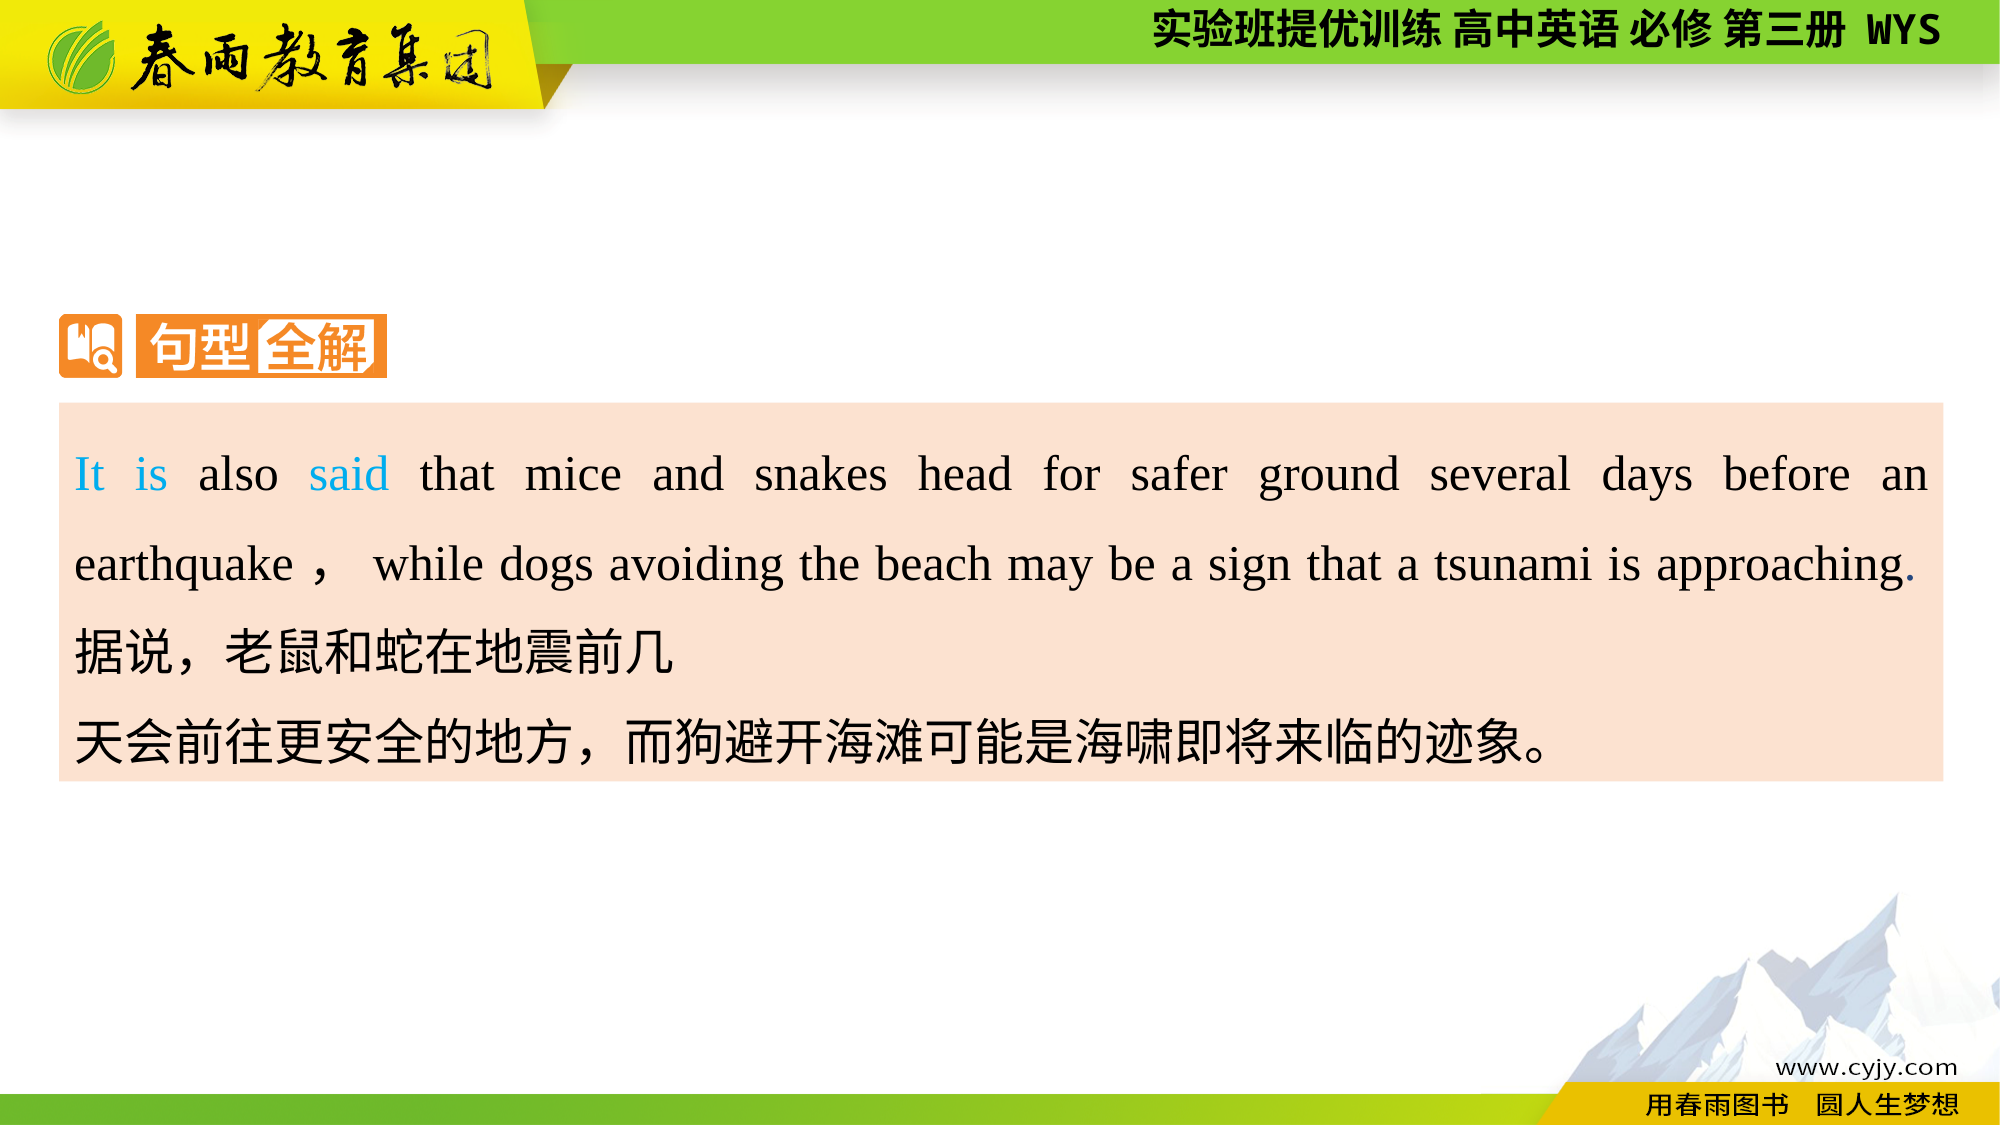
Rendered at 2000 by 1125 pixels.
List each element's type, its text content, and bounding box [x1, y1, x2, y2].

list It is also said that mice and snakes head for safer ground several days before an earthquake，while dogs avoiding the beach may be a sign that a tsunami is approaching.据说，老鼠和蛇在地震前几 天会前往更安全的地方，而狗避开海滩可能是海啸即将来临的迹象。 [59, 402, 1944, 782]
picture [0, 0, 2000, 1125]
